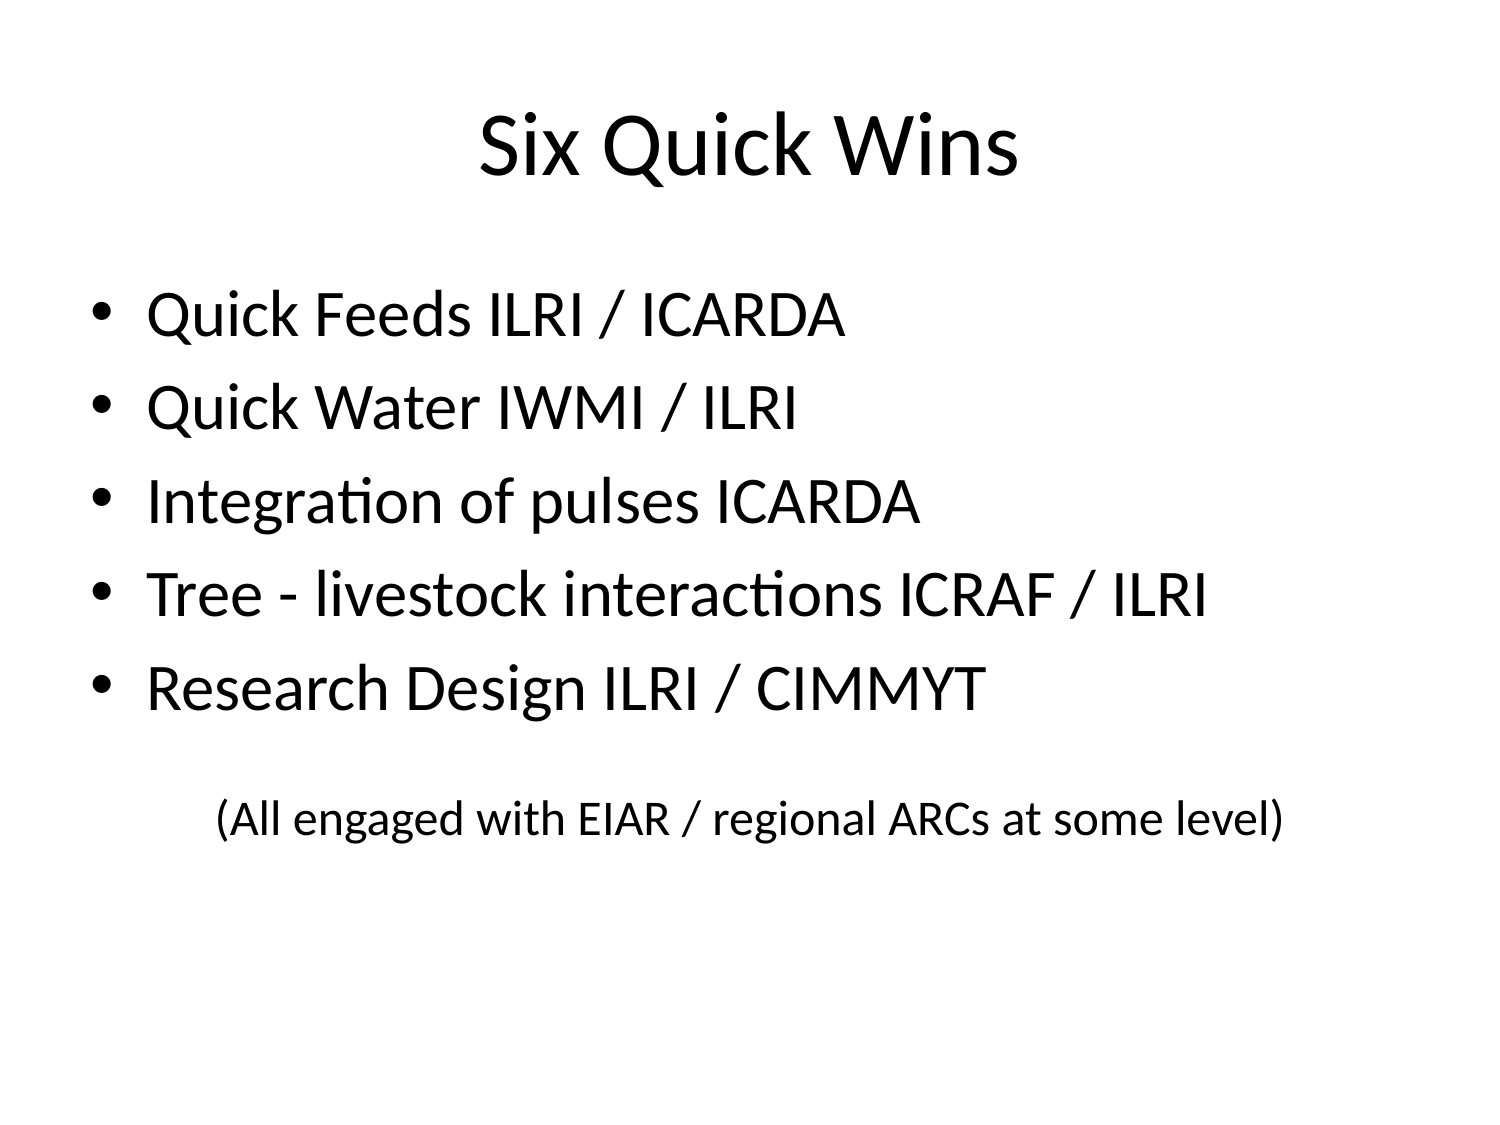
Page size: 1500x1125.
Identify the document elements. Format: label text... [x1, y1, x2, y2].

title Six Quick Wins [75, 45, 1425, 233]
list Quick Feeds ILRI / ICARDA Quick Water IWMI / ILRI Integration of pulses ICARDA Tree - livestock interactions ICRAF / ILRI Research Design ILRI / CIMMYT (All engaged with EIAR / regional ARCs at some level) [75, 262, 1425, 1005]
